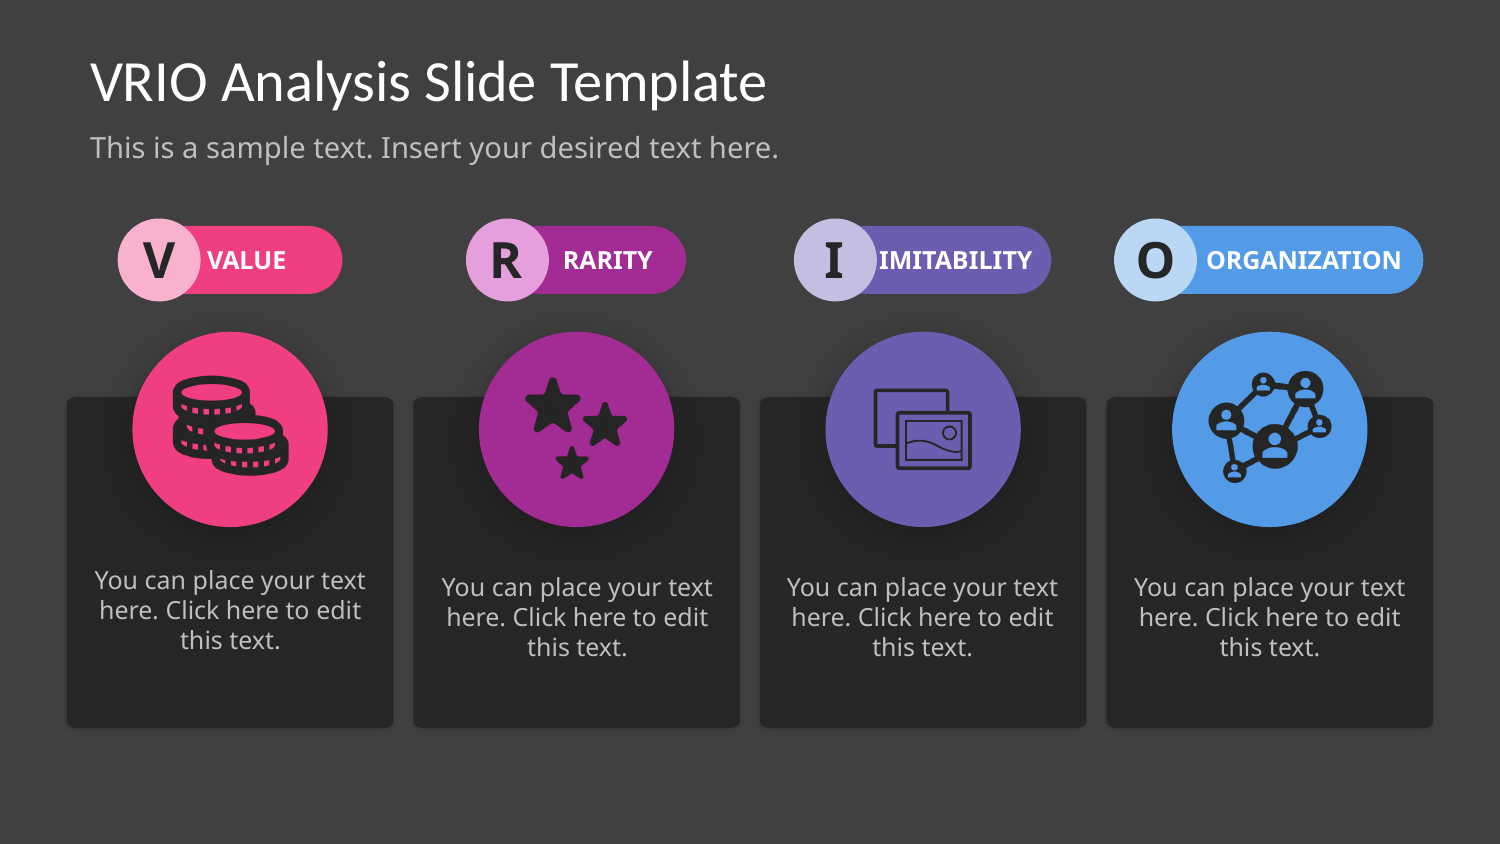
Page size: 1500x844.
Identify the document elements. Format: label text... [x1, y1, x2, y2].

text_box [477, 229, 549, 302]
text_box O [1126, 228, 1185, 289]
text_box [1176, 223, 1426, 297]
text_box [1204, 331, 1337, 358]
list This is a sample text. Insert your desired text here. [75, 121, 1425, 185]
text_box R [476, 228, 535, 289]
text_box [413, 396, 740, 729]
text_box [117, 230, 201, 302]
text_box [66, 396, 394, 729]
text_box You can place your text here. Click here to edit this text. [777, 571, 1068, 702]
text_box [825, 331, 1021, 528]
picture [1199, 358, 1338, 497]
text_box [1206, 504, 1333, 528]
title VRIO Analysis Slide Template [75, 33, 1425, 121]
text_box [478, 331, 675, 528]
text_box [132, 218, 186, 228]
text_box V [130, 228, 188, 289]
text_box [1172, 367, 1194, 491]
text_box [873, 388, 973, 471]
text_box ORGANIZATION [1201, 244, 1407, 275]
text_box [132, 331, 328, 528]
text_box [759, 396, 1087, 729]
text_box You can place your text here. Click here to edit this text. [1124, 571, 1416, 702]
text_box You can place your text here. Click here to edit this text. [432, 571, 723, 702]
text_box [1114, 230, 1197, 302]
text_box IMITABILITY [875, 244, 1039, 275]
text_box [1106, 396, 1434, 729]
text_box [528, 223, 689, 297]
text_box You can place your text here. Click here to edit this text. [85, 564, 376, 702]
text_box [1129, 218, 1182, 228]
text_box [808, 218, 862, 228]
text_box I [805, 228, 863, 289]
text_box RARITY [554, 244, 662, 275]
text_box [1338, 359, 1368, 498]
text_box [856, 223, 1054, 297]
text_box [466, 232, 476, 287]
picture [509, 361, 642, 494]
text_box [481, 218, 534, 228]
text_box [182, 223, 345, 297]
text_box [793, 229, 877, 302]
text_box VALUE [198, 244, 335, 275]
picture [162, 359, 294, 492]
